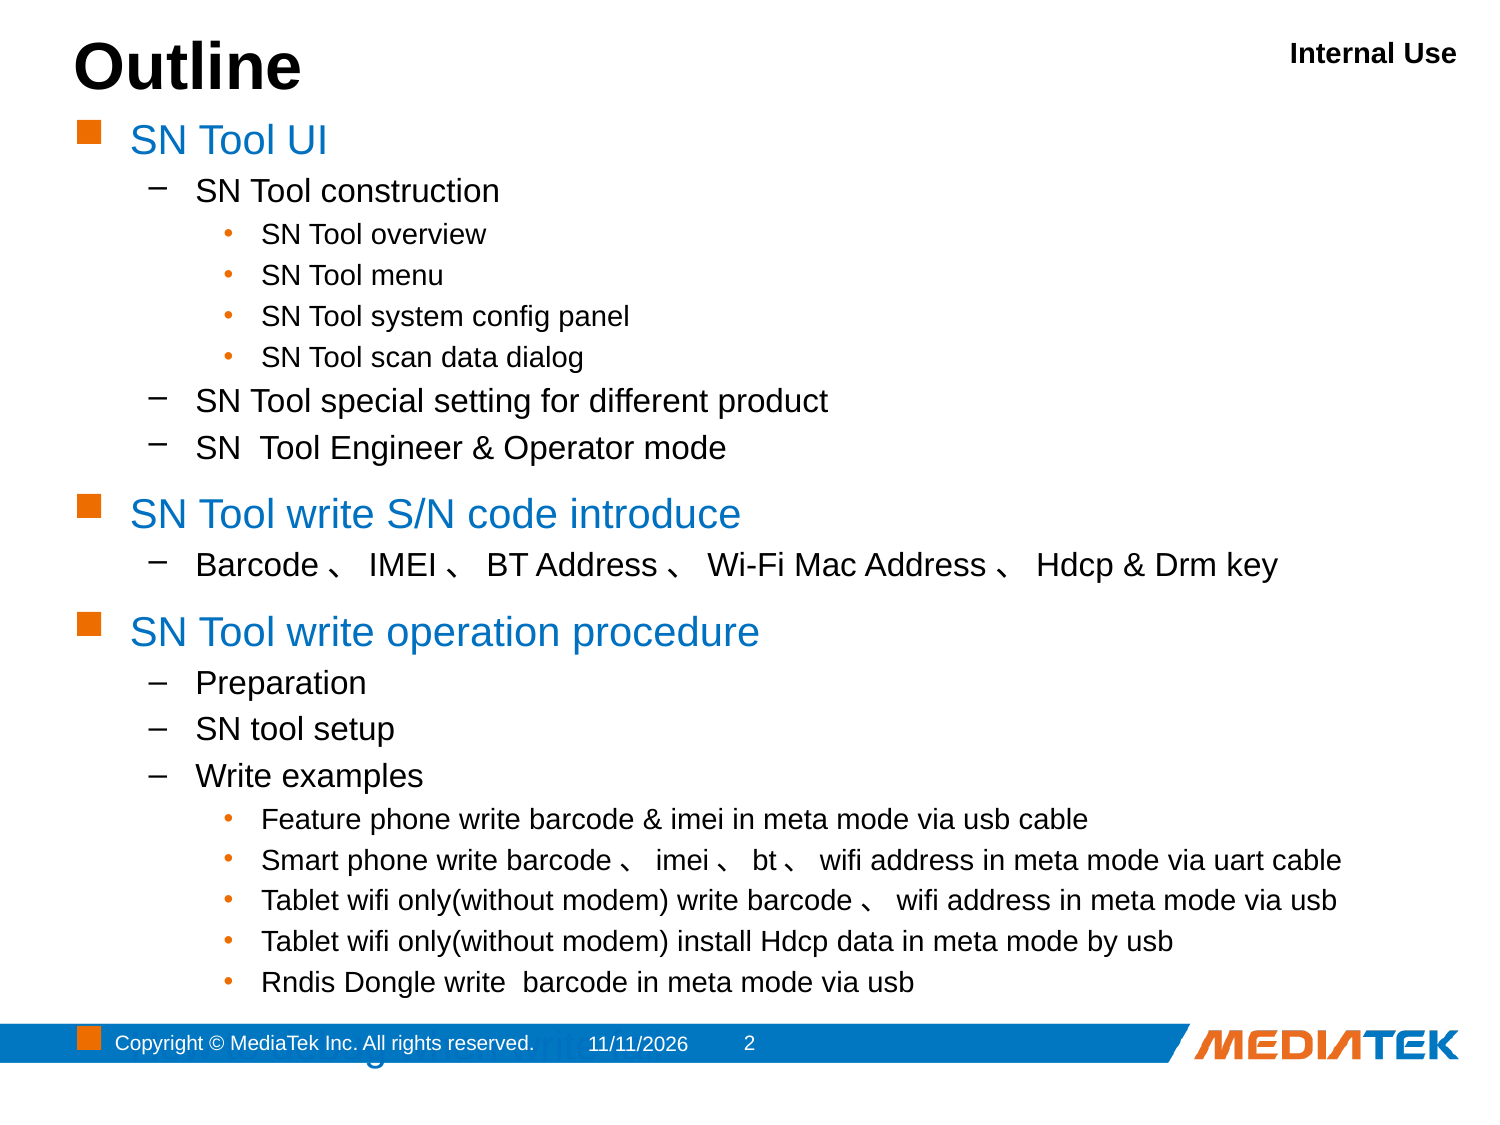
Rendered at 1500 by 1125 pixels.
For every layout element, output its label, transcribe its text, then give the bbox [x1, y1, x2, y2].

picture [0, 1023, 58, 1063]
slide_number 1 [711, 1022, 789, 1090]
list SN Tool UI SN Tool construction SN Tool overview SN Tool menu SN Tool system config panel SN Tool scan data dialog SN Tool special setting for different product SN Tool Engineer & Operator mode SN Tool write S/N code introduce Barcode、IMEI、BT Address、Wi-Fi Mac Address、Hdcp & Drm key SN Tool write operation procedure Preparation SN tool setup Write examples Feature phone write barcode & imei in meta mode via usb cable Smart phone write barcode、imei、bt、wifi address in meta mode via uart cable Tablet wifi only(without modem) write barcode、wifi address in meta mode via usb Tablet wifi only(without modem) install Hdcp data in meta mode by usb Rndis Dongle write barcode in meta mode via usb How to debug when write fail [58, 105, 1381, 1125]
picture [1381, 1023, 1459, 1063]
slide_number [573, 1022, 711, 1090]
footer Copyright © MediaTek Inc. All rights reserved. [99, 1022, 573, 1090]
title Outline [58, 8, 1381, 105]
